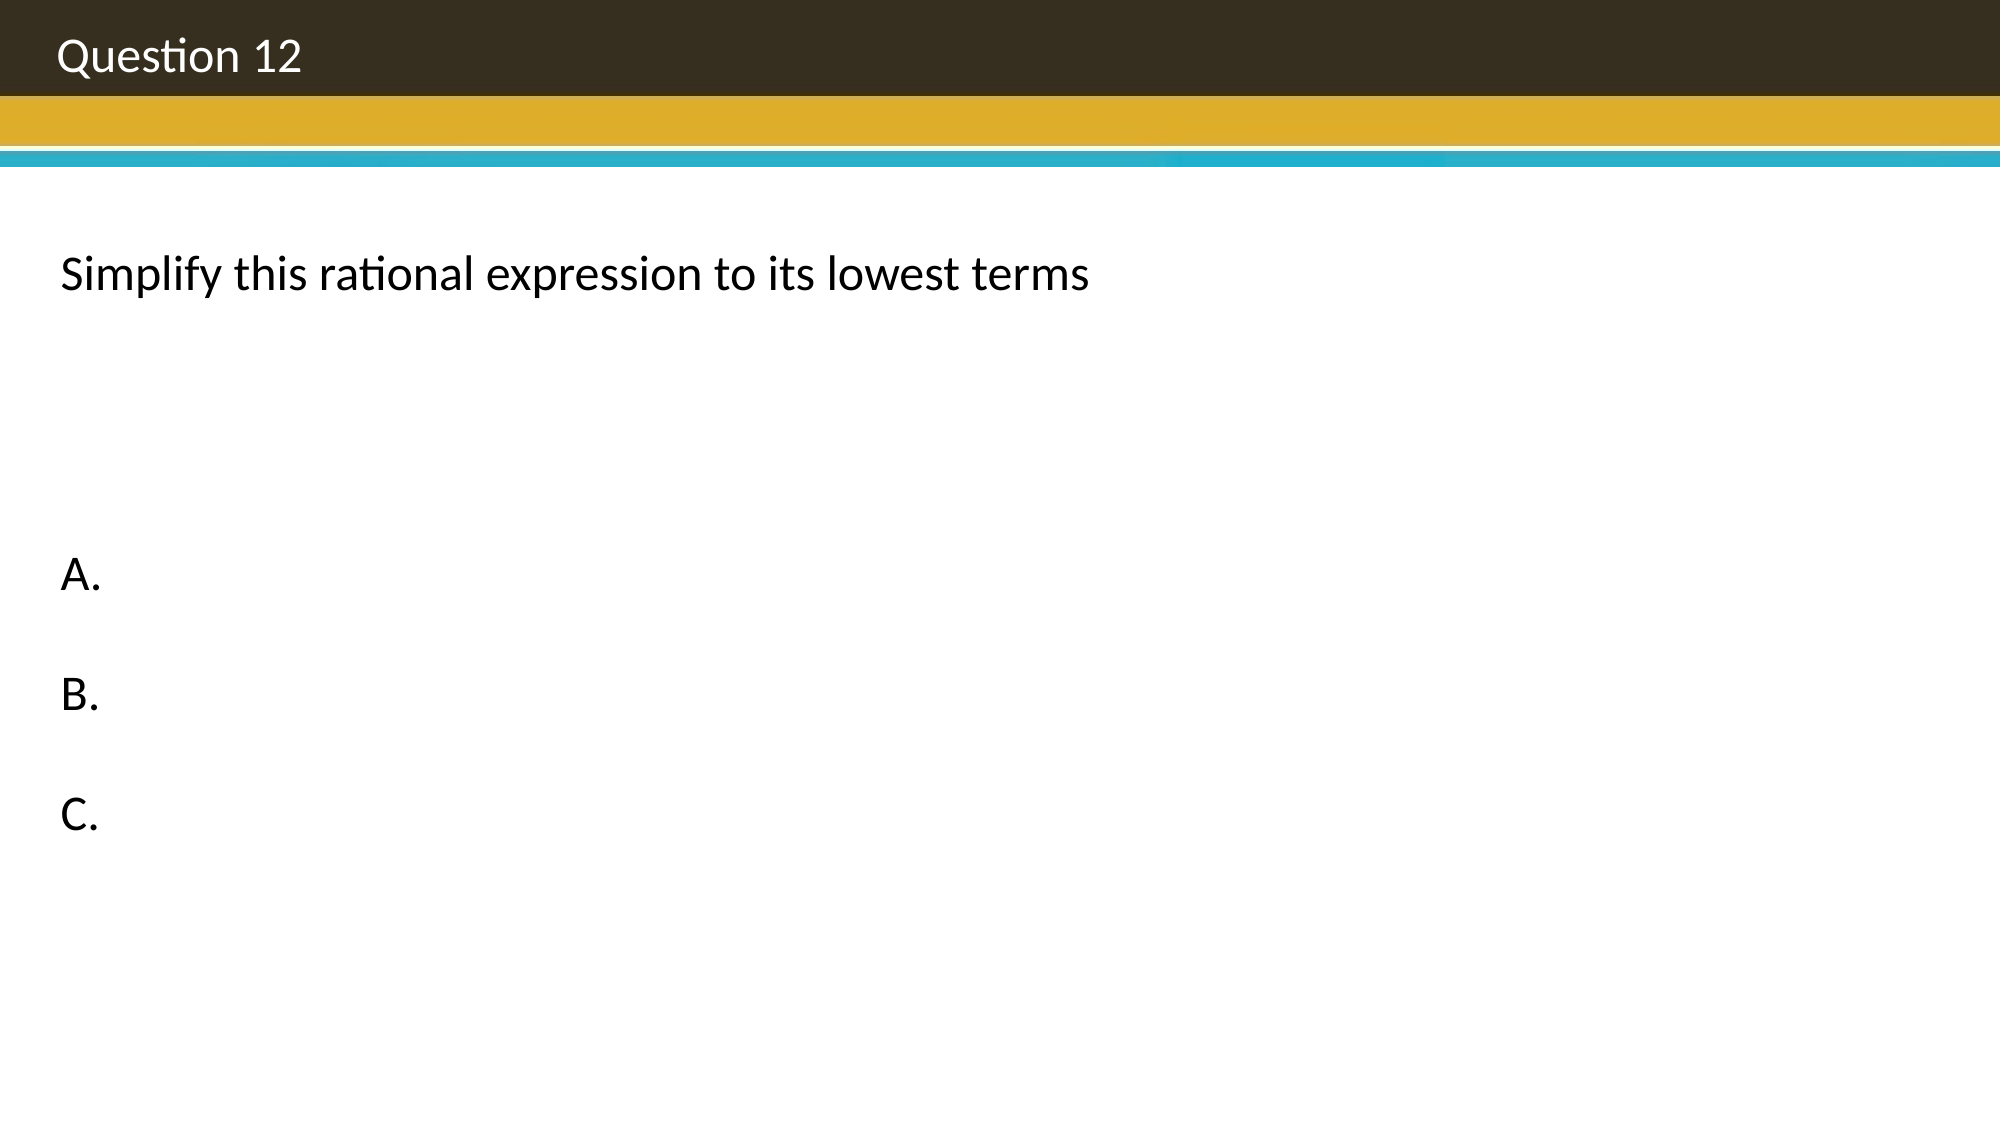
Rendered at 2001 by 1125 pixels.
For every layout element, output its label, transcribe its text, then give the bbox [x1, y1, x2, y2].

picture [0, 0, 2000, 167]
text_box Question 12 [41, 14, 318, 90]
